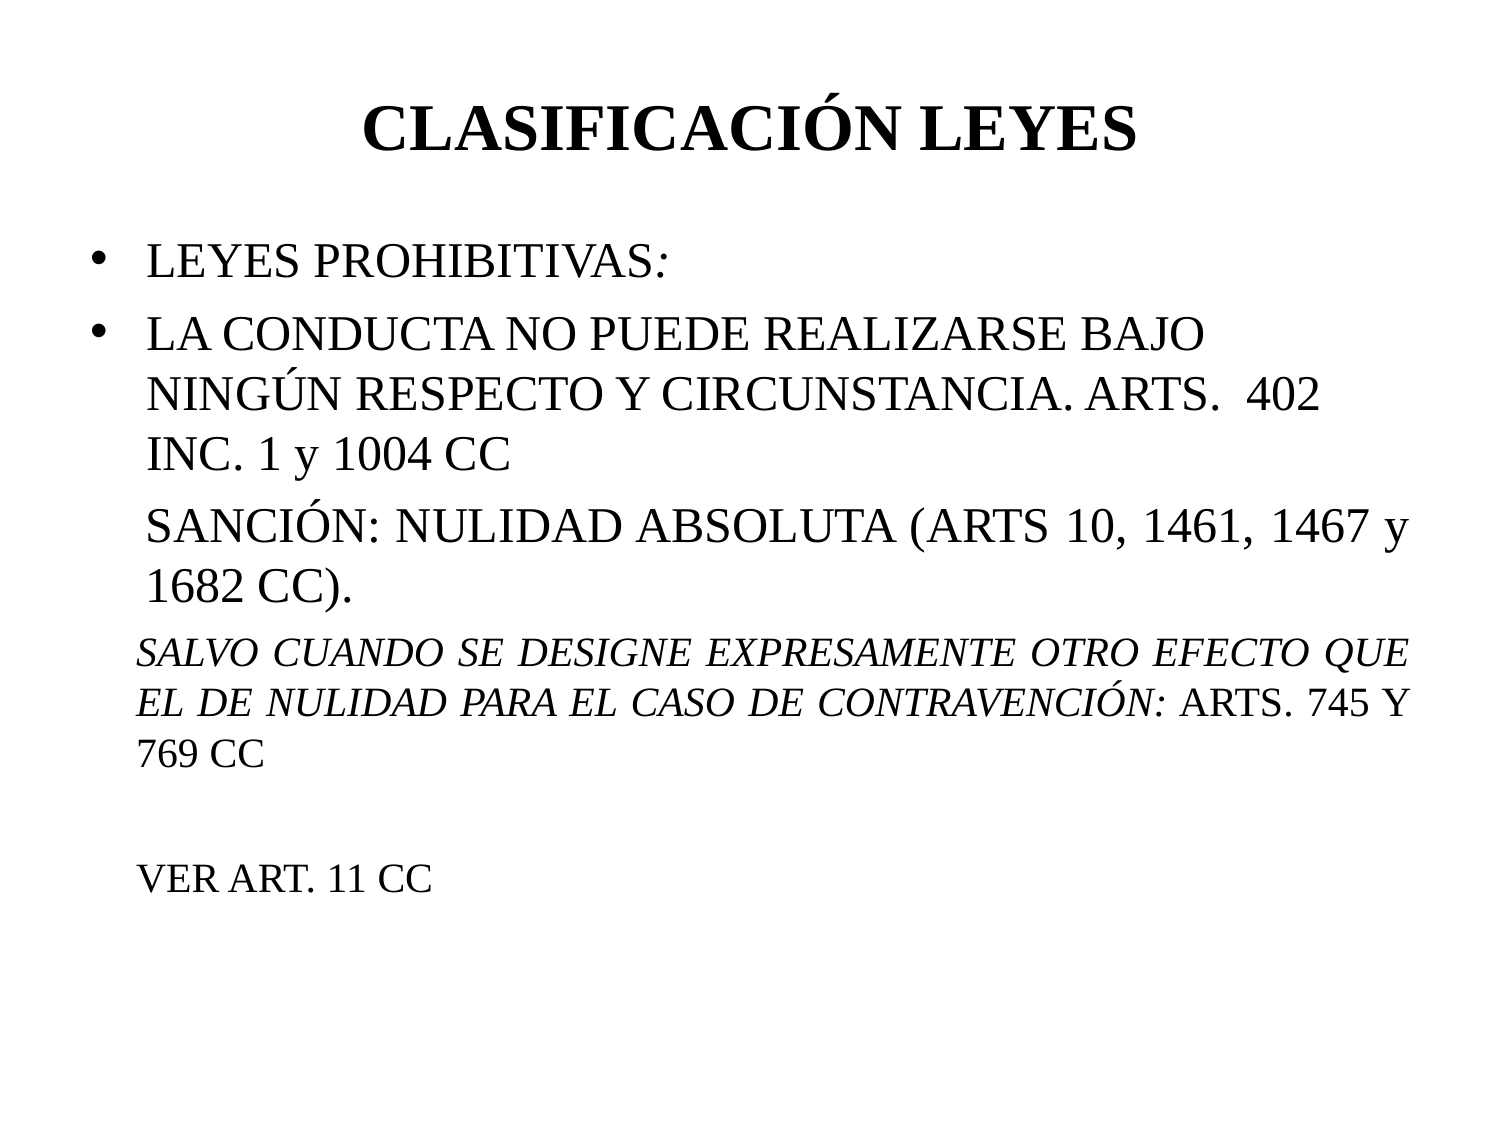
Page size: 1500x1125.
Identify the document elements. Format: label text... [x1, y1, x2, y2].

title CLASIFICACIÓN LEYES [75, 62, 1425, 185]
list LEYES PROHIBITIVAS: LA CONDUCTA NO PUEDE REALIZARSE BAJO NINGÚN RESPECTO Y CIRCUNSTANCIA. ARTS. 402 INC. 1 y 1004 CC SANCIÓN: NULIDAD ABSOLUTA (ARTS 10, 1461, 1467 y 1682 CC). SALVO CUANDO SE DESIGNE EXPRESAMENTE OTRO EFECTO QUE EL DE NULIDAD PARA EL CASO DE CONTRAVENCIÓN: ARTS. 745 Y 769 CC VER ART. 11 CC [75, 220, 1425, 1000]
